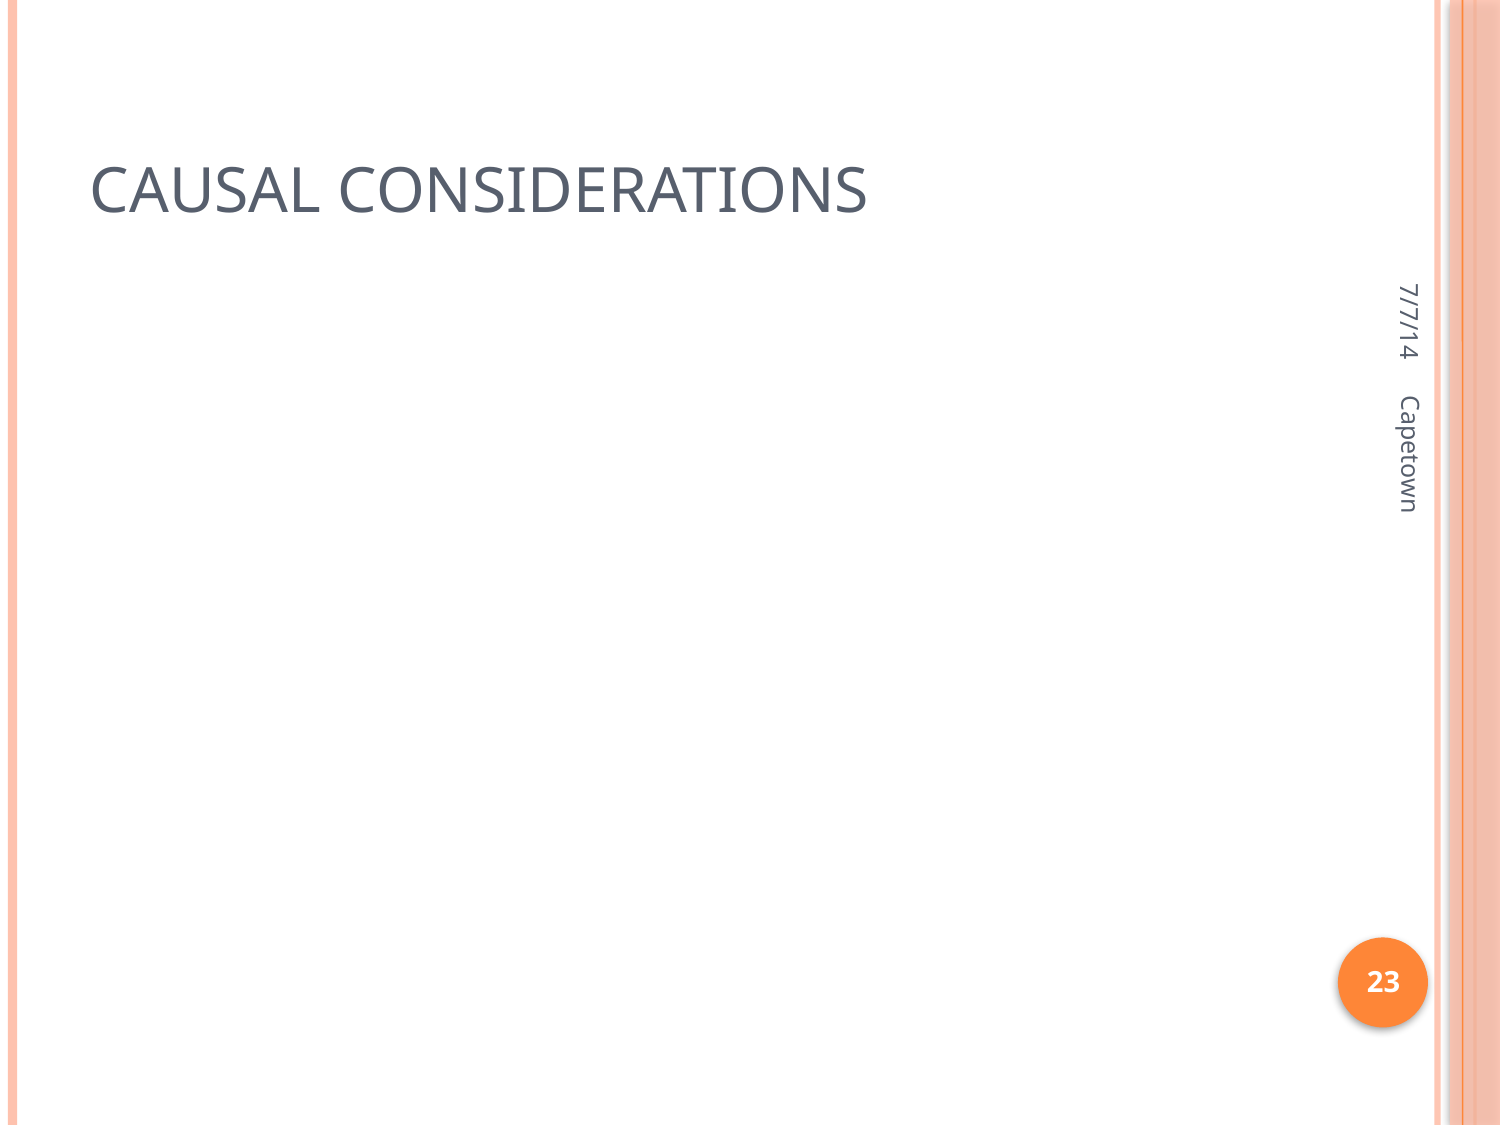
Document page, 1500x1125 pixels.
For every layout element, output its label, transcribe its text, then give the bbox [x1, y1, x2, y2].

slide_number 23 [1333, 940, 1434, 1027]
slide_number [1378, 43, 1442, 374]
title Causal Considerations [75, 45, 1300, 233]
footer Capetown [1379, 380, 1440, 906]
